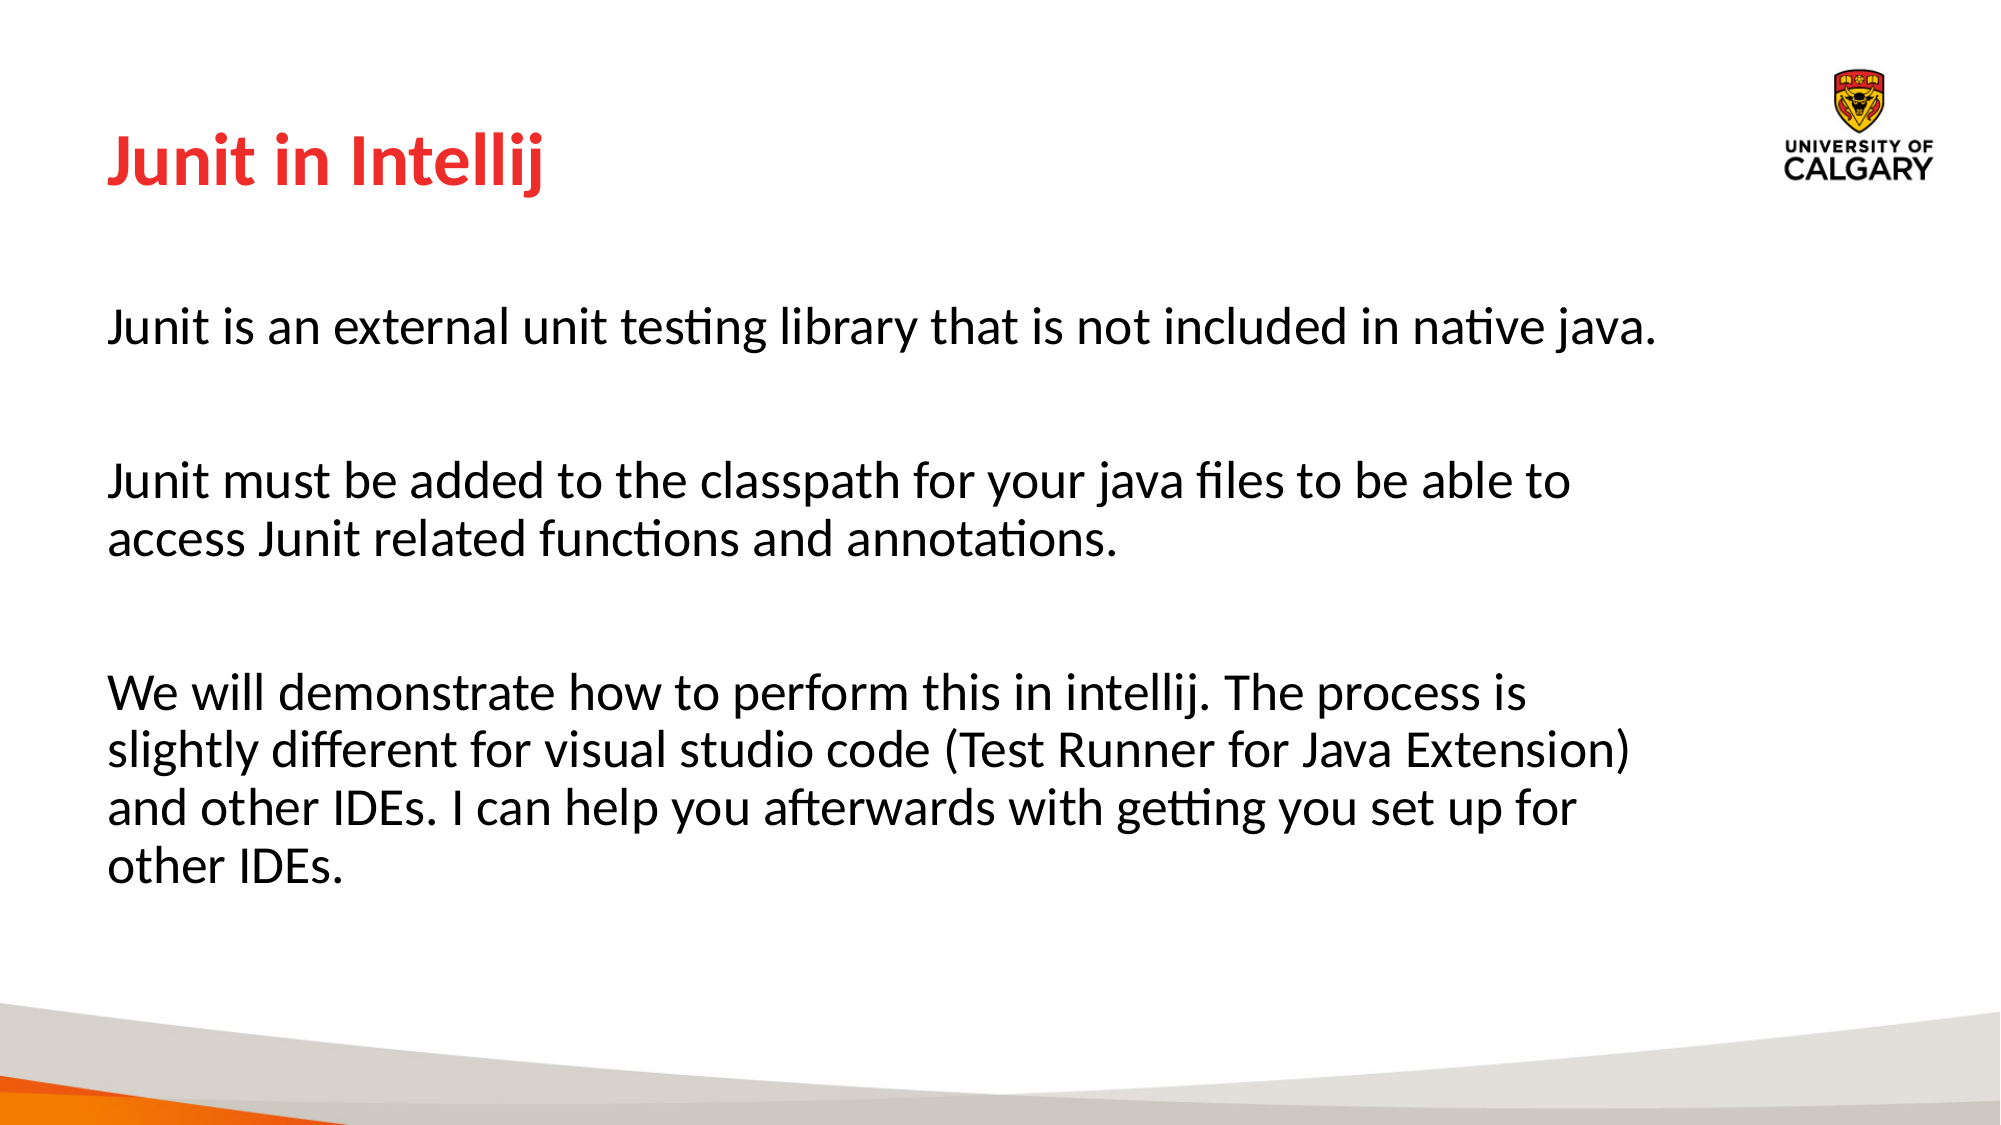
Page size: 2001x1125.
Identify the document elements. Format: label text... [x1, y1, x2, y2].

title Junit in Intellij [92, 76, 1688, 246]
list Junit is an external unit testing library that is not included in native java. Junit must be added to the classpath for your java files to be able to access Junit related functions and annotations. We will demonstrate how to perform this in intellij. The process is slightly different for visual studio code (Test Runner for Java Extension) and other IDEs. I can help you afterwards with getting you set up for other IDEs. [92, 290, 1688, 966]
picture [0, 0, 2001, 1125]
